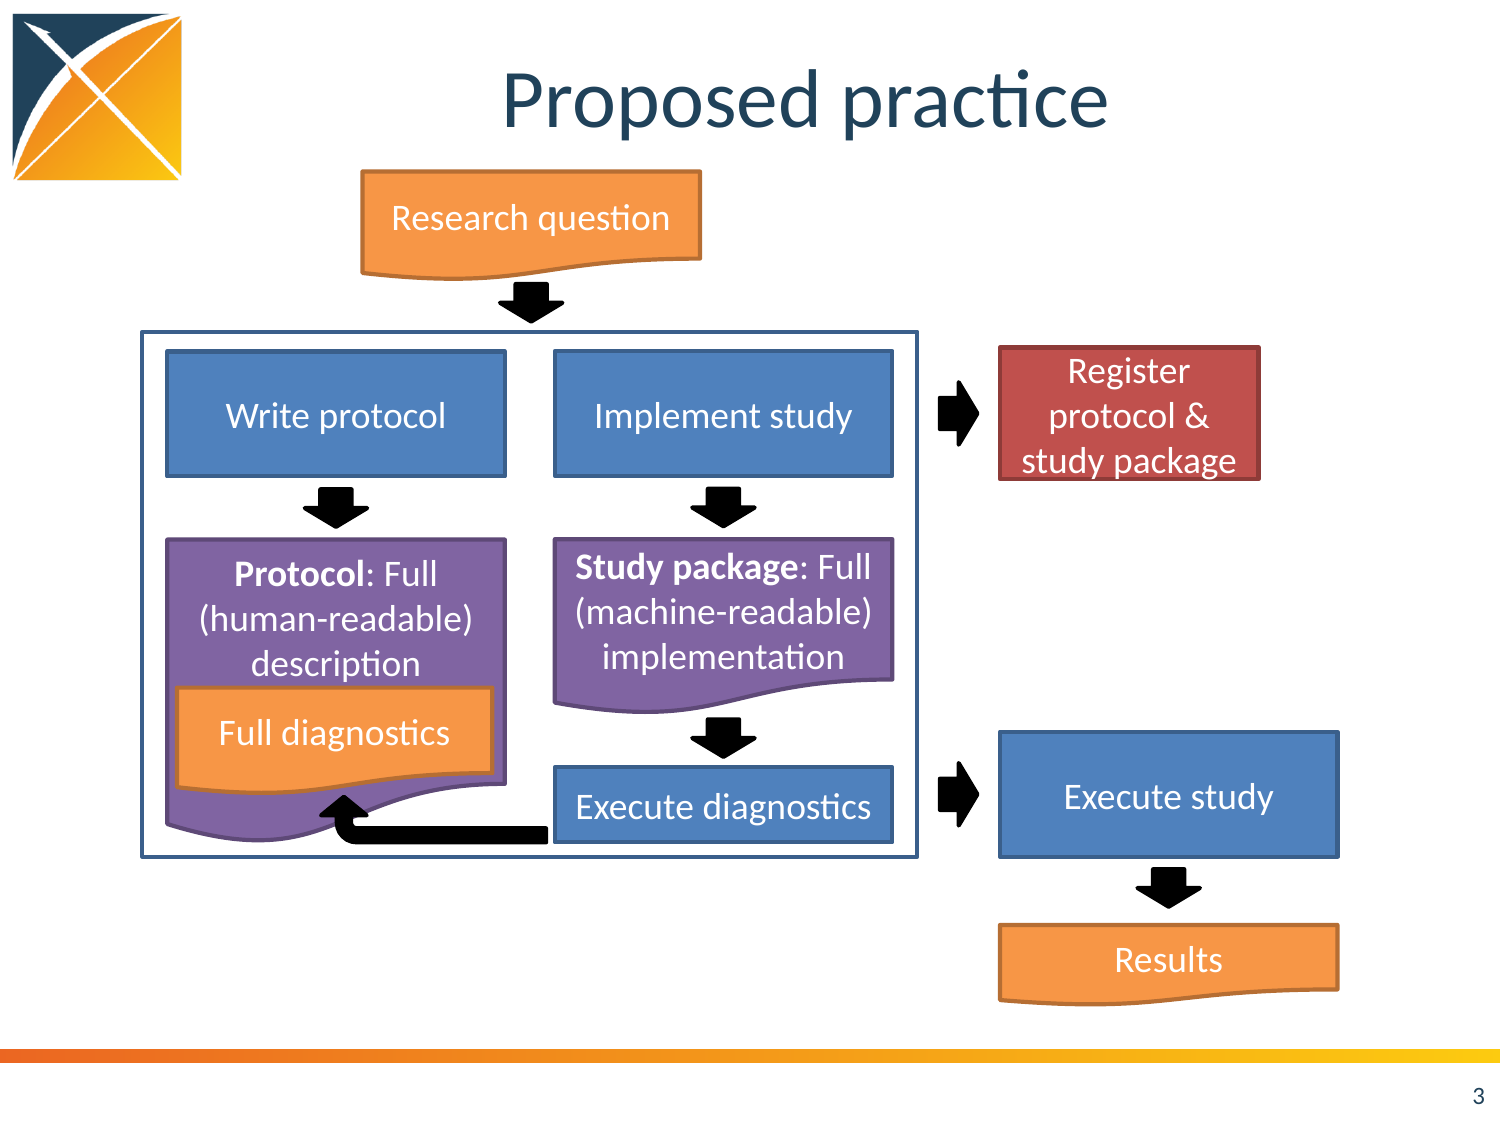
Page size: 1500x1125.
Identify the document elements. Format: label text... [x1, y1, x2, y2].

text_box [319, 795, 549, 845]
text_box [1135, 867, 1202, 909]
text_box Write protocol [165, 349, 507, 478]
text_box Study package: Full (machine-readable) implementation [552, 537, 895, 715]
picture [0, 0, 206, 200]
slide_number 3 [1149, 1065, 1500, 1125]
text_box [690, 717, 757, 759]
title Proposed practice [187, 24, 1425, 163]
text_box Implement study [553, 349, 894, 478]
text_box Execute diagnostics [553, 765, 894, 844]
text_box [937, 761, 980, 828]
text_box Execute study [998, 730, 1340, 859]
text_box [302, 487, 370, 529]
text_box [690, 486, 757, 529]
text_box Research question [360, 169, 703, 281]
text_box [937, 380, 980, 447]
text_box [140, 330, 919, 859]
text_box Results [997, 922, 1340, 1007]
text_box Full diagnostics [174, 685, 495, 795]
text_box [497, 281, 565, 324]
text_box Register protocol & study package [998, 345, 1261, 481]
text_box Protocol: Full (human-readable) description [165, 537, 507, 843]
